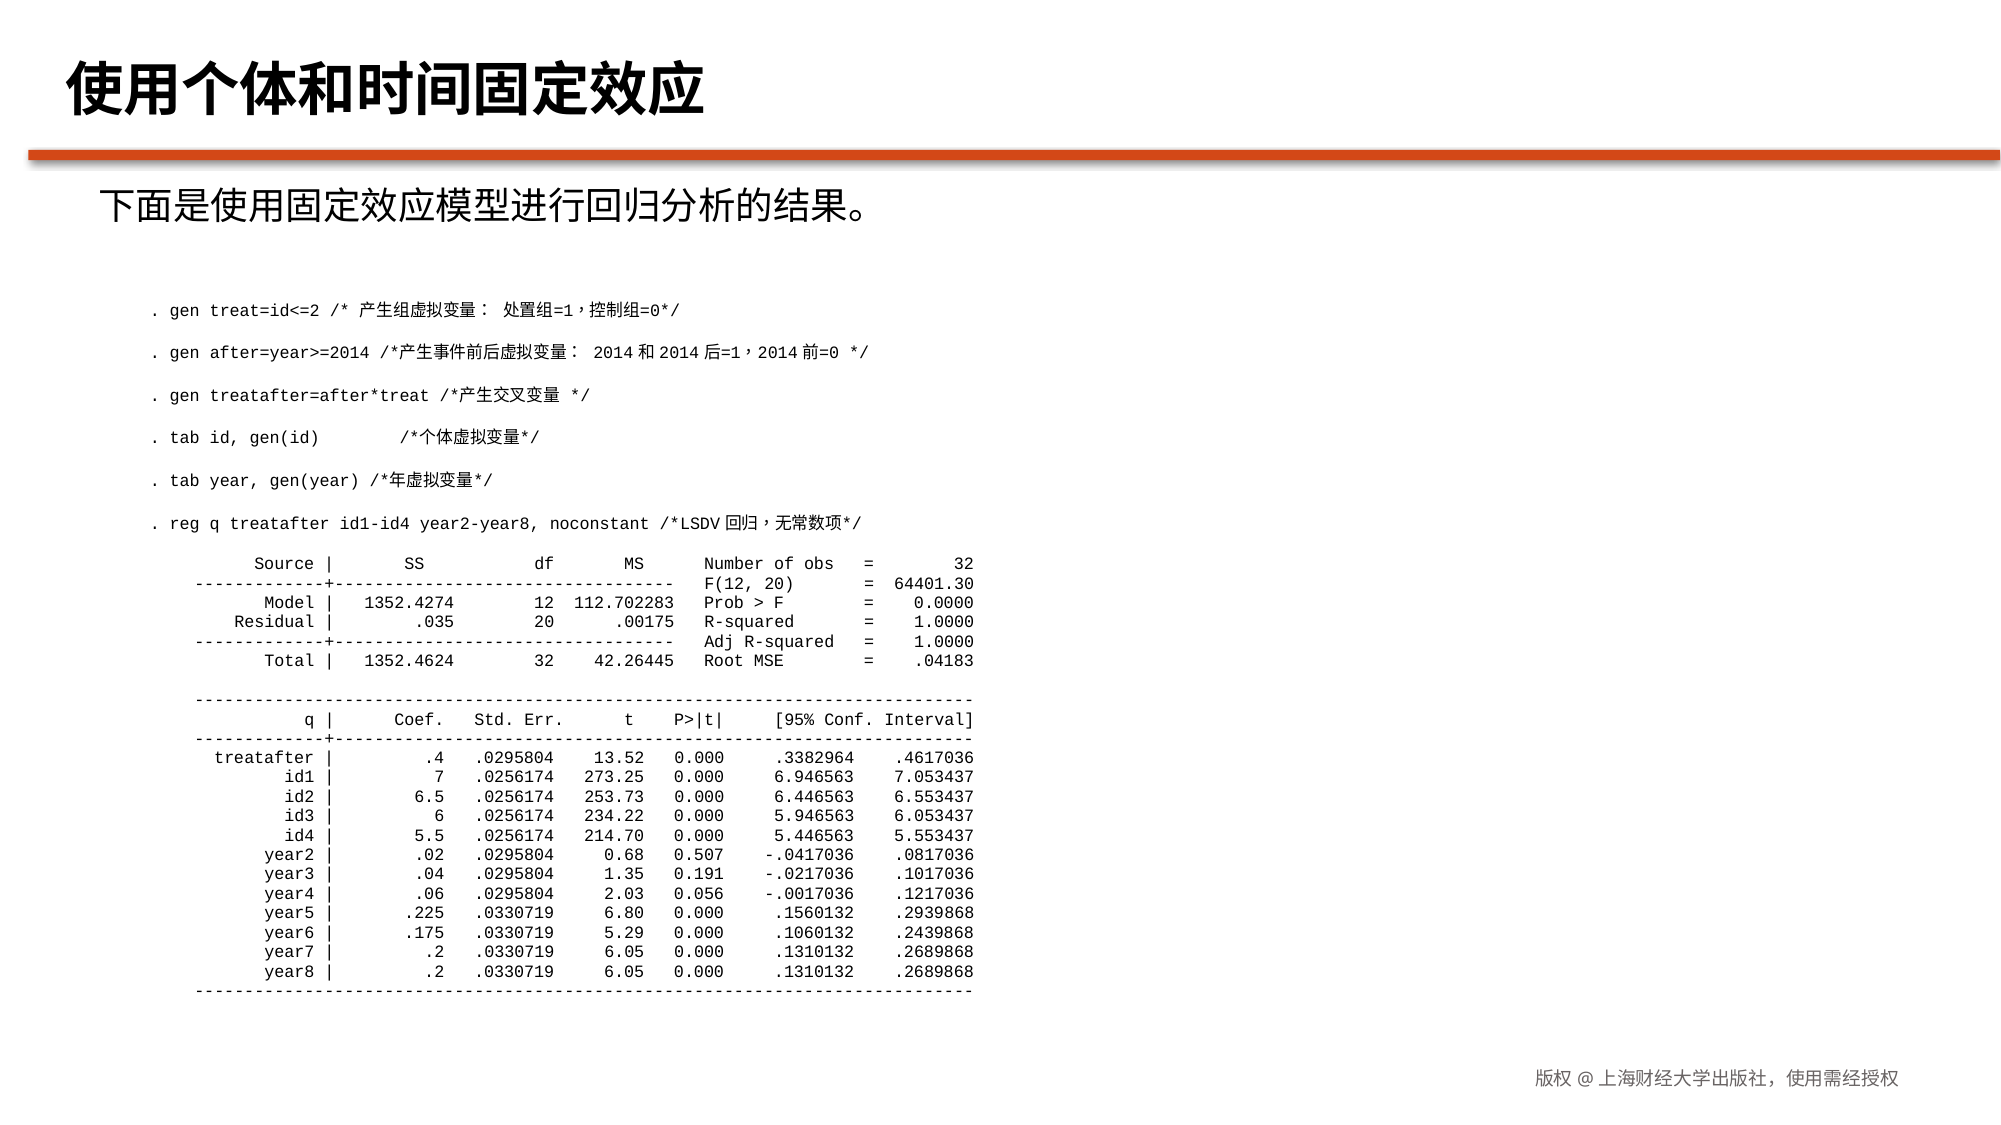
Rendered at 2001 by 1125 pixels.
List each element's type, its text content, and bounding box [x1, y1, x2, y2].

title 使用个体和时间固定效应 [50, 50, 1825, 138]
footer 版权@上海财经大学出版社，使用需经授权 [1483, 1046, 1950, 1109]
picture [149, 299, 1127, 1002]
